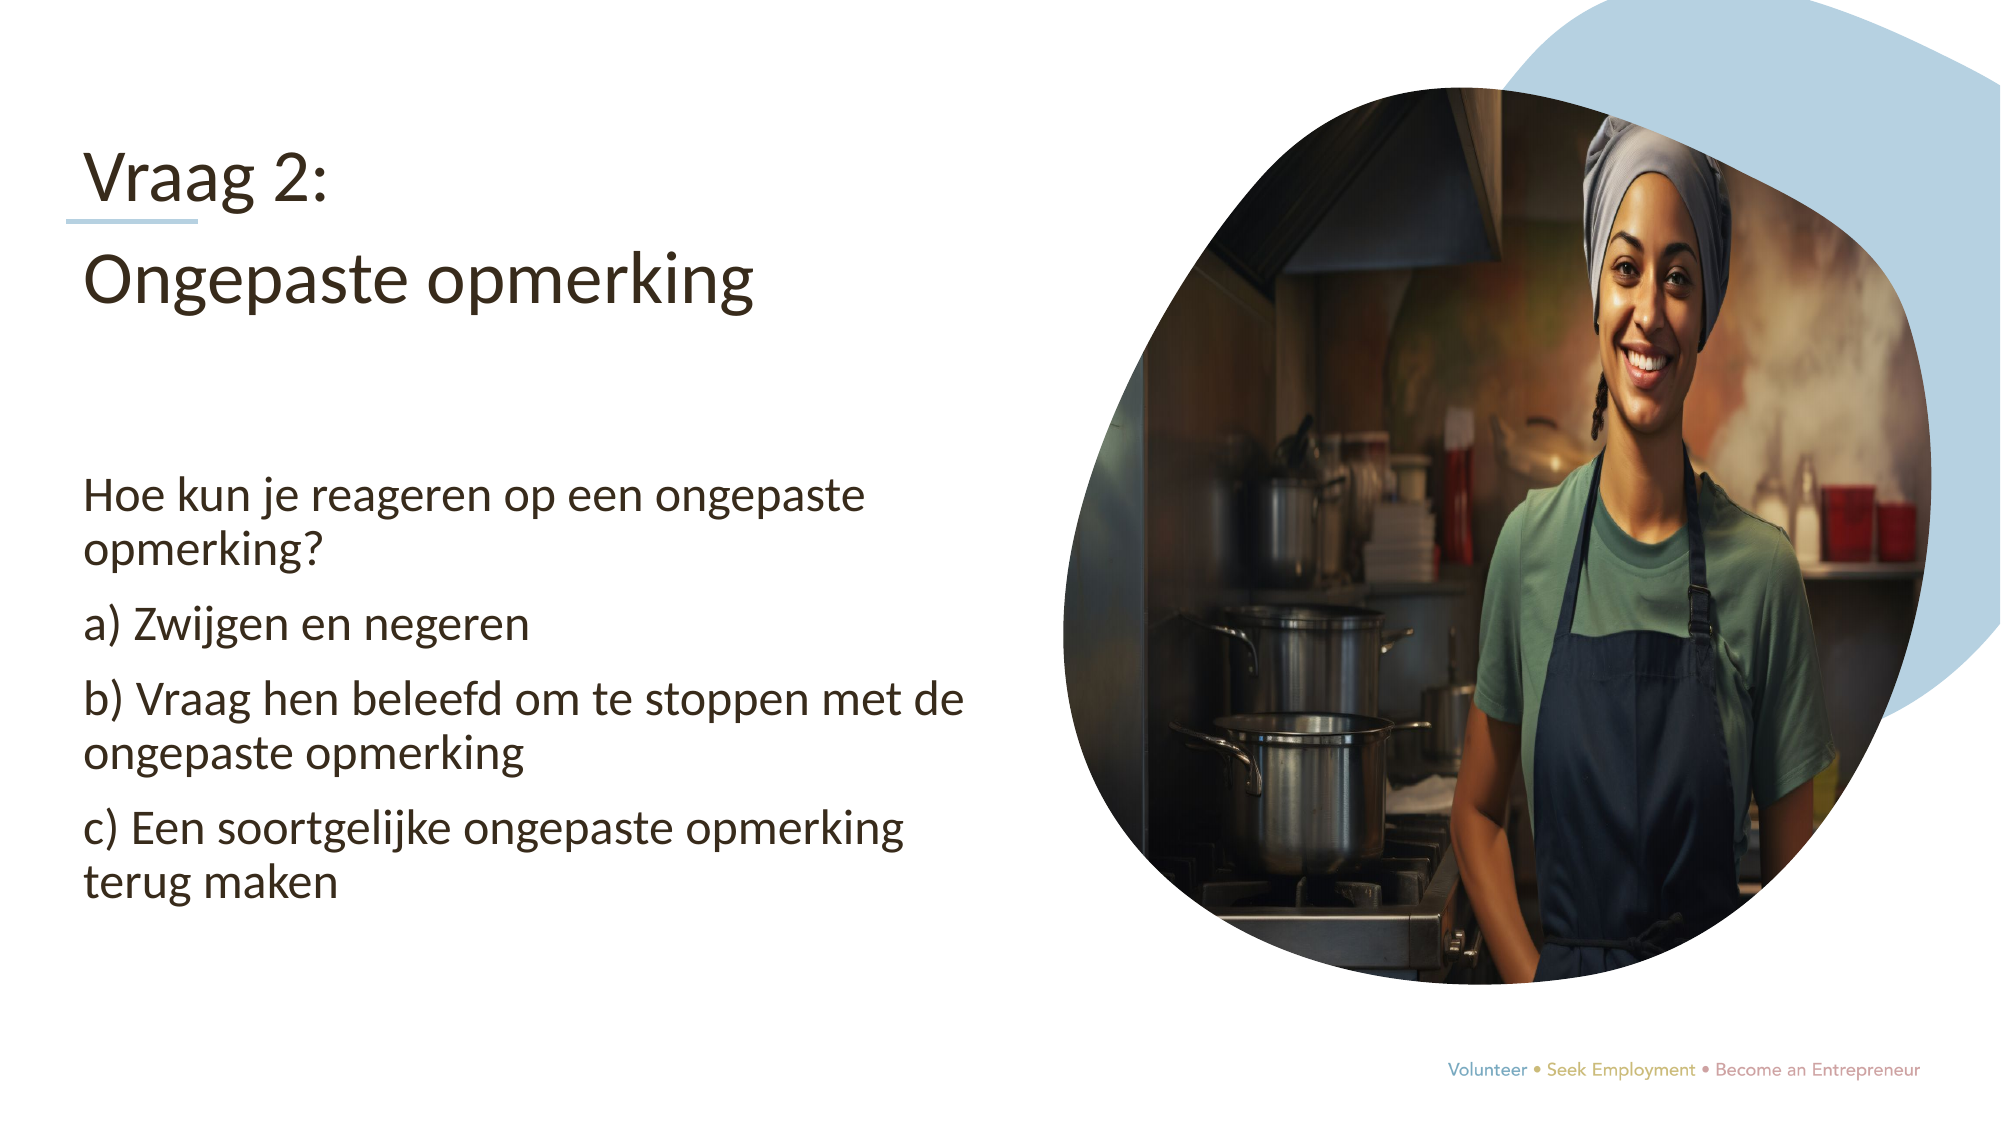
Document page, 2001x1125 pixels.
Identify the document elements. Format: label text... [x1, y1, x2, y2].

text_box Hoe kun je reageren op een ongepaste opmerking? a) Zwijgen en negeren b) Vraag hen beleefd om te stoppen met de ongepaste opmerking c) Een soortgelijke ongepaste opmerking terug maken [68, 461, 1035, 1043]
text_box Vraag 2: Ongepaste opmerking [68, 129, 903, 356]
picture [1418, 1046, 1971, 1103]
picture [1063, 87, 1932, 985]
